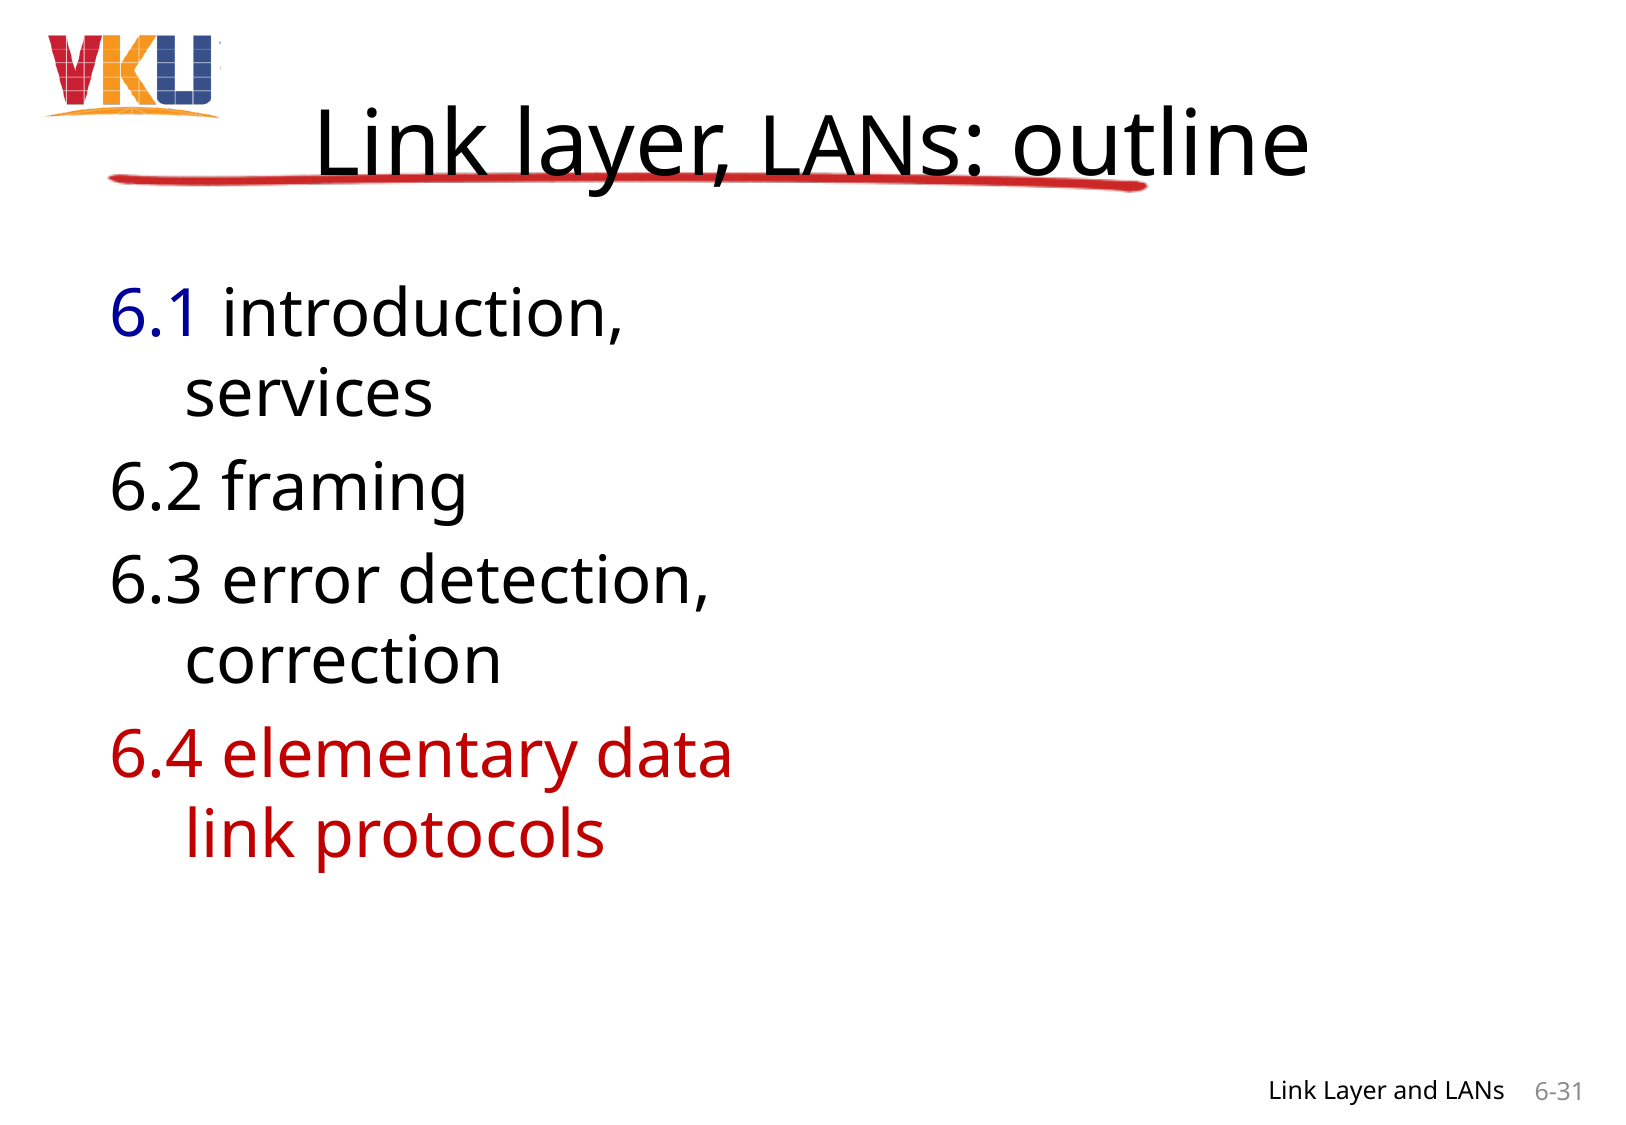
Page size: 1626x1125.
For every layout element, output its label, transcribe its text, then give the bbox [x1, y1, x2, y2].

picture [32, 21, 228, 129]
title Link layer, LANs: outline [81, 45, 1544, 233]
picture [102, 168, 1160, 198]
footer Link Layer and LANs [1133, 1069, 1520, 1110]
slide_number 6-31 [1502, 1069, 1601, 1115]
list 6.1 introduction, services 6.2 framing 6.3 error detection, correction 6.4 elementary data link protocols [94, 262, 792, 1025]
